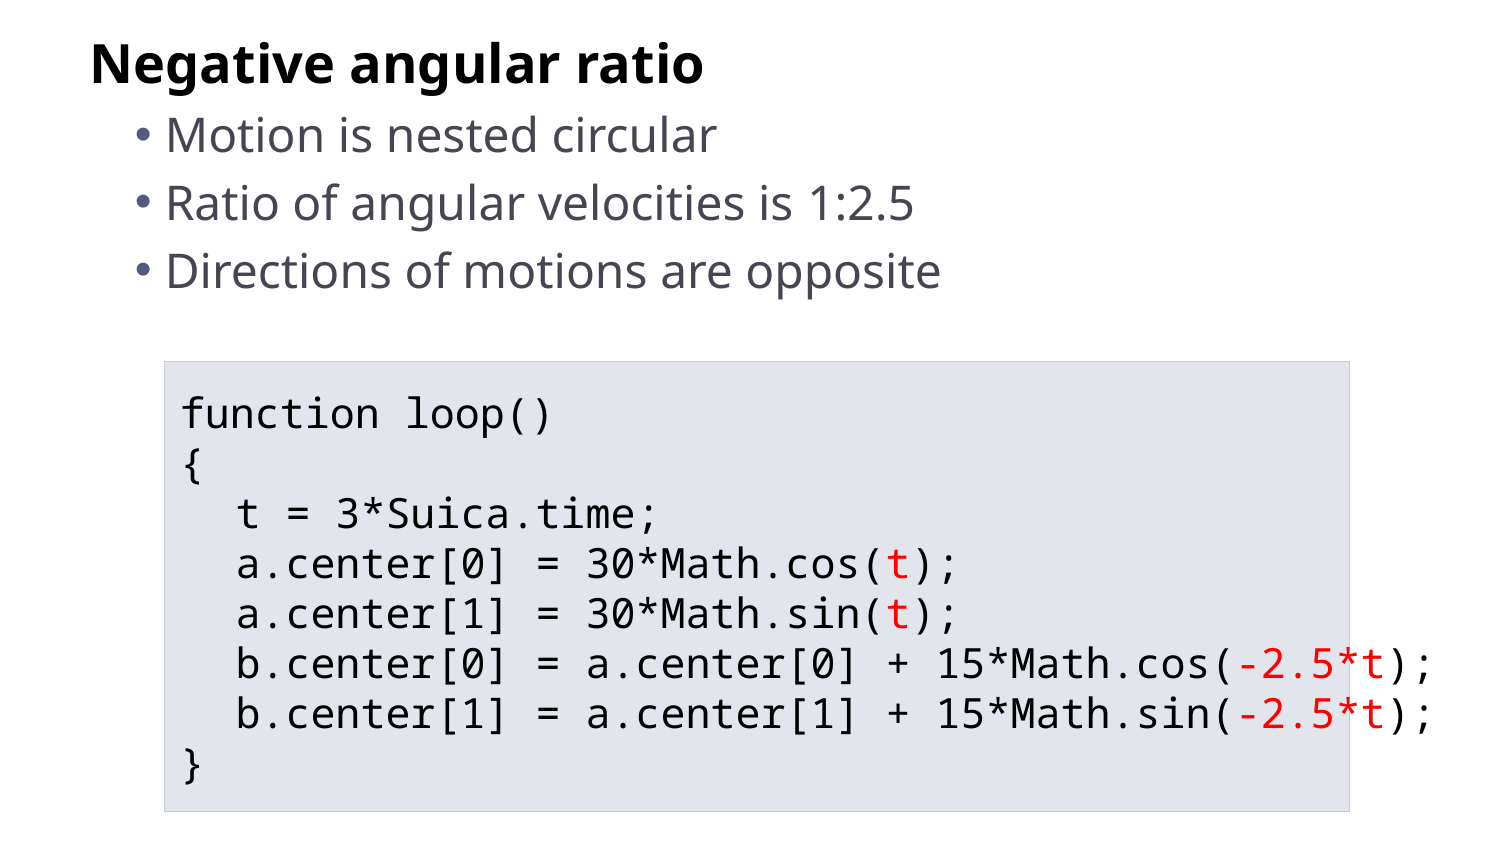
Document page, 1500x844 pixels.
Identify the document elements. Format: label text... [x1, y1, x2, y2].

list Negative angular ratio Motion is nested circular Ratio of angular velocities is 1:2.5 Directions of motions are opposite [75, 21, 1475, 835]
text_box function loop() { t = 3*Suica.time; a.center[0] = 30*Math.cos(t); a.center[1] = 30*Math.sin(t); b.center[0] = a.center[0] + 15*Math.cos(-2.5*t); b.center[1] = a.center[1] + 15*Math.sin(-2.5*t); } [164, 361, 1350, 812]
